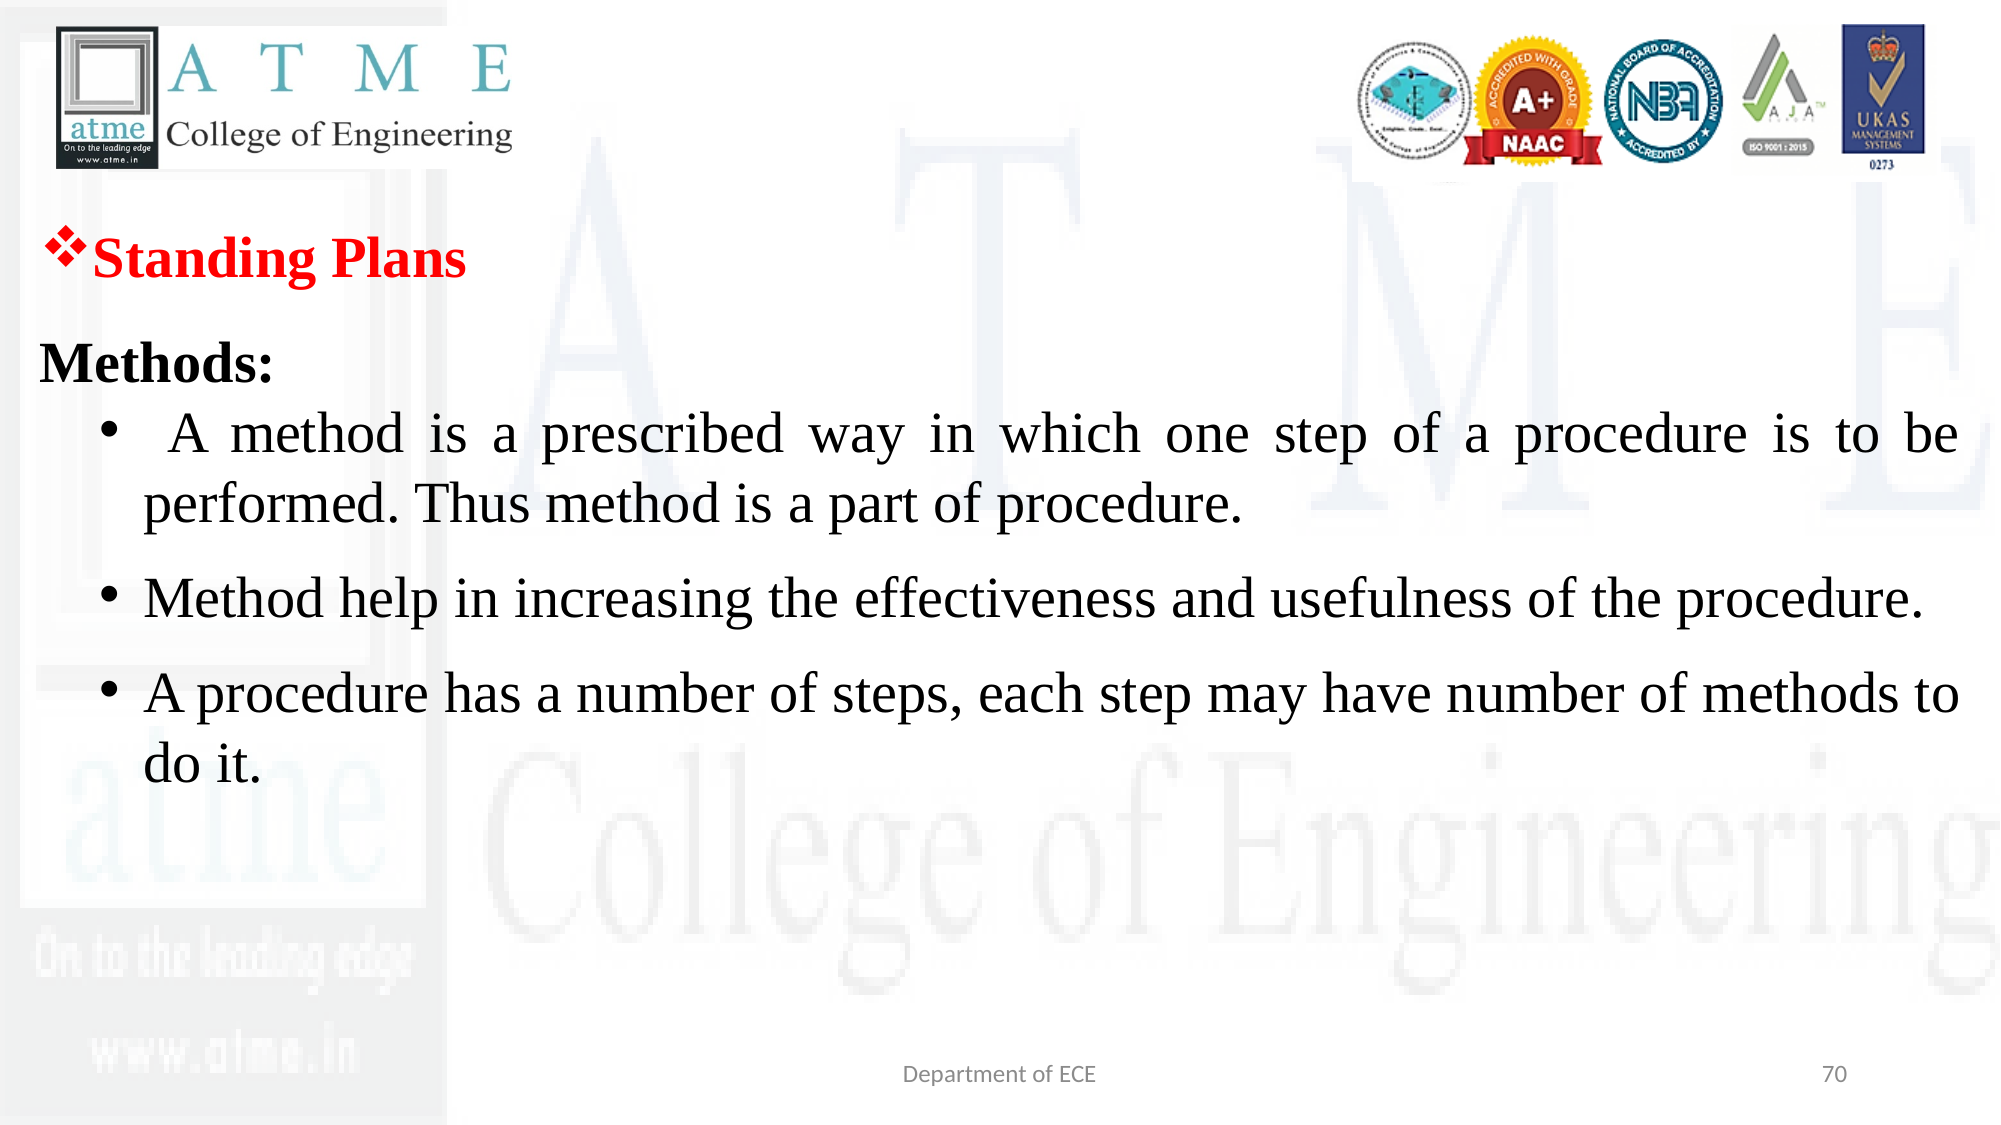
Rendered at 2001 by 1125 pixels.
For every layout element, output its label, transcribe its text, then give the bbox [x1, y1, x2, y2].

slide_number 70 [1412, 1042, 1863, 1103]
text_box Standing Plans Methods: A method is a prescribed way in which one step of a procedure is to be performed. Thus method is a part of procedure. Method help in increasing the effectiveness and usefulness of the procedure. A procedure has a number of steps, each step may have number of methods to do it. [24, 176, 1976, 802]
footer Department of ECE [662, 1042, 1338, 1103]
picture [1352, 24, 1941, 176]
picture [56, 26, 512, 169]
